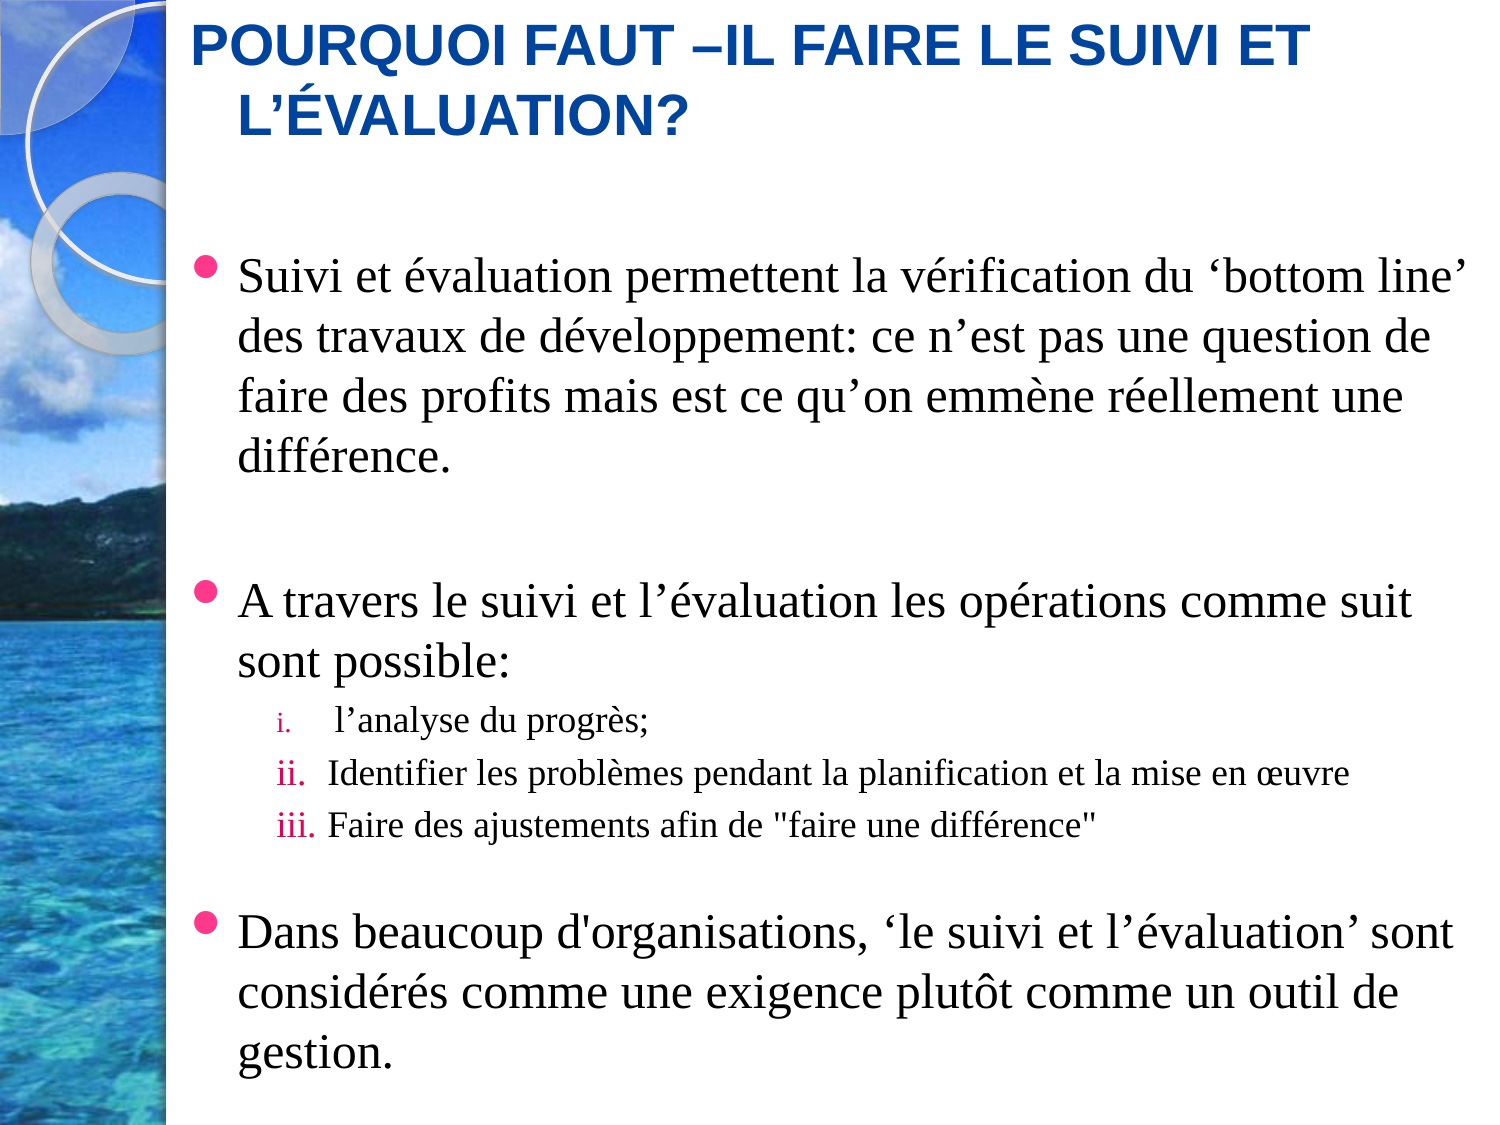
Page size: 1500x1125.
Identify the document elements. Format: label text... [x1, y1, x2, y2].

list POURQUOI FAUT –IL FAIRE LE SUIVI ET L’ÉVALUATION? Suivi et évaluation permettent la vérification du ‘bottom line’ des travaux de développement: ce n’est pas une question de faire des profits mais est ce qu’on emmène réellement une différence. A travers le suivi et l’évaluation les opérations comme suit sont possible: l’analyse du progrès; Identifier les problèmes pendant la planification et la mise en œuvre Faire des ajustements afin de "faire une différence" Dans beaucoup d'organisations, ‘le suivi et l’évaluation’ sont considérés comme une exigence plutôt comme un outil de gestion. [162, 0, 1500, 963]
picture [62, 195, 160, 280]
picture [32, 13, 160, 207]
picture [53, 240, 160, 332]
picture [0, 134, 166, 1125]
picture [136, 0, 162, 4]
